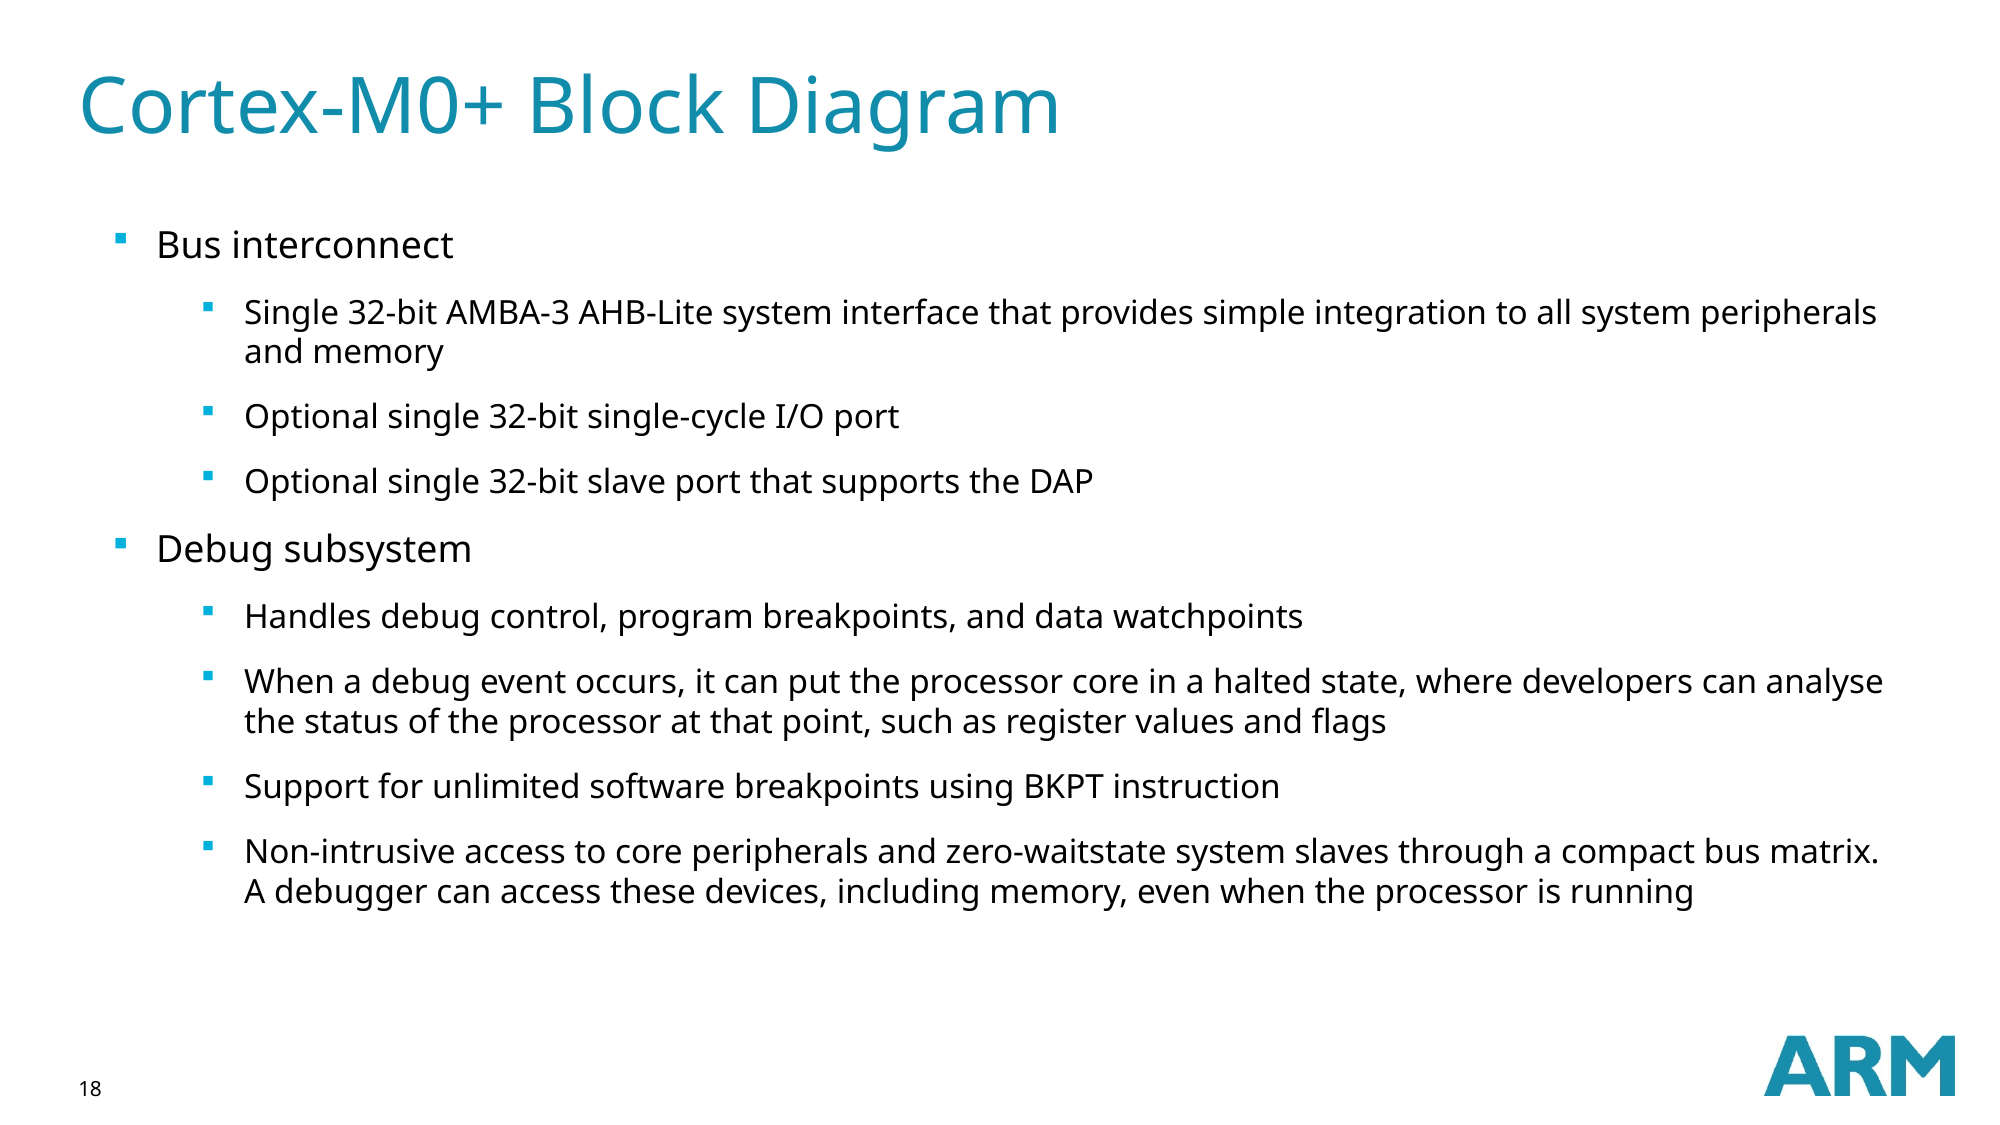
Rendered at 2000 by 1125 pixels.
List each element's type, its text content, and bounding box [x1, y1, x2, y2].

list Bus interconnect Single 32-bit AMBA-3 AHB-Lite system interface that provides simple integration to all system peripherals and memory Optional single 32-bit single-cycle I/O port Optional single 32-bit slave port that supports the DAP Debug subsystem Handles debug control, program breakpoints, and data watchpoints When a debug event occurs, it can put the processor core in a halted state, where developers can analyse the status of the processor at that point, such as register values and flags Support for unlimited software breakpoints using BKPT instruction Non-intrusive access to core peripherals and zero-waitstate system slaves through a compact bus matrix. A debugger can access these devices, including memory, even when the processor is running [112, 220, 1892, 1039]
picture [1763, 1035, 1955, 1096]
title Cortex-M0+ Block Diagram [78, 55, 1910, 150]
